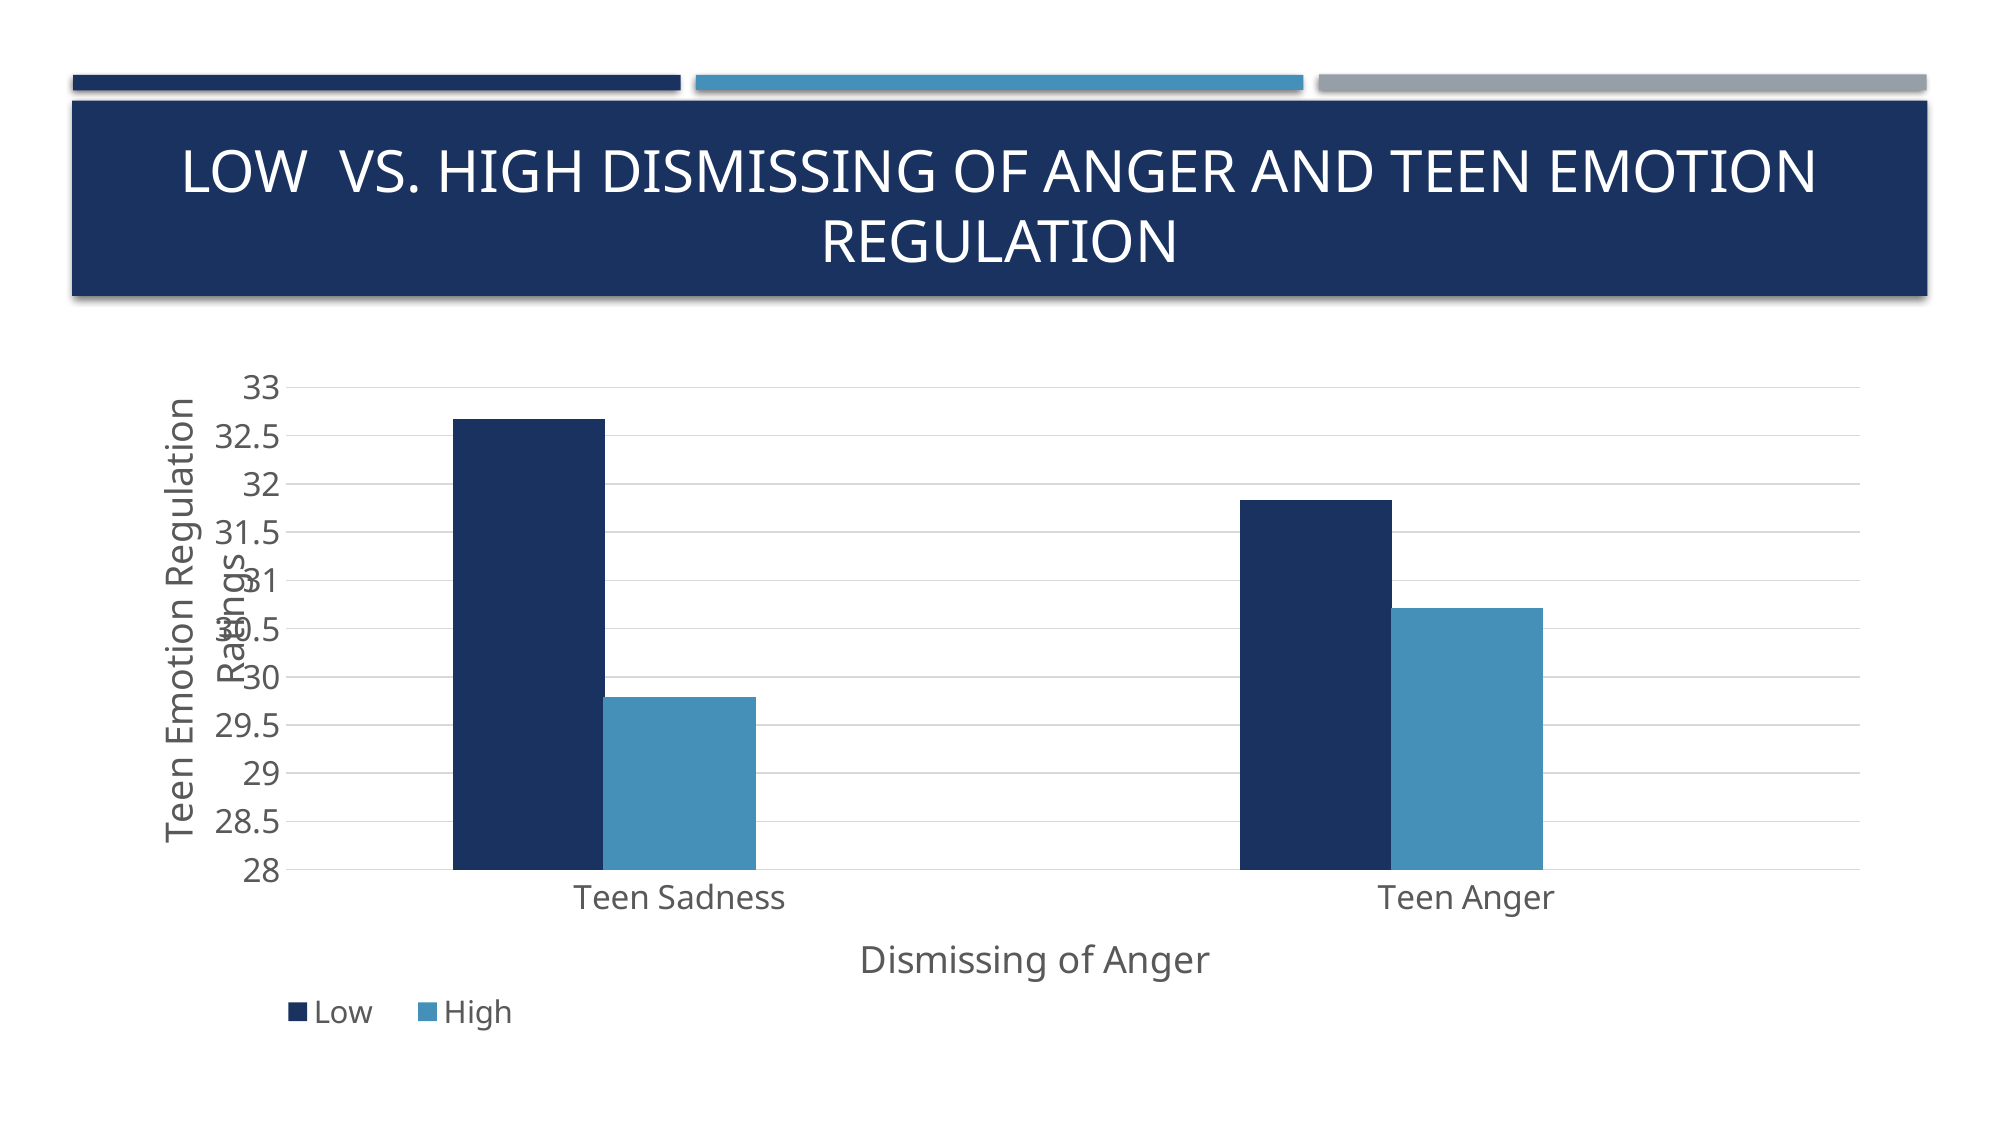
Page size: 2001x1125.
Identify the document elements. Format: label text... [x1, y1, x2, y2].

title Low vs. High Dismissing of anger and Teen Emotion regulation [95, 115, 1905, 282]
chart [127, 357, 1939, 1056]
